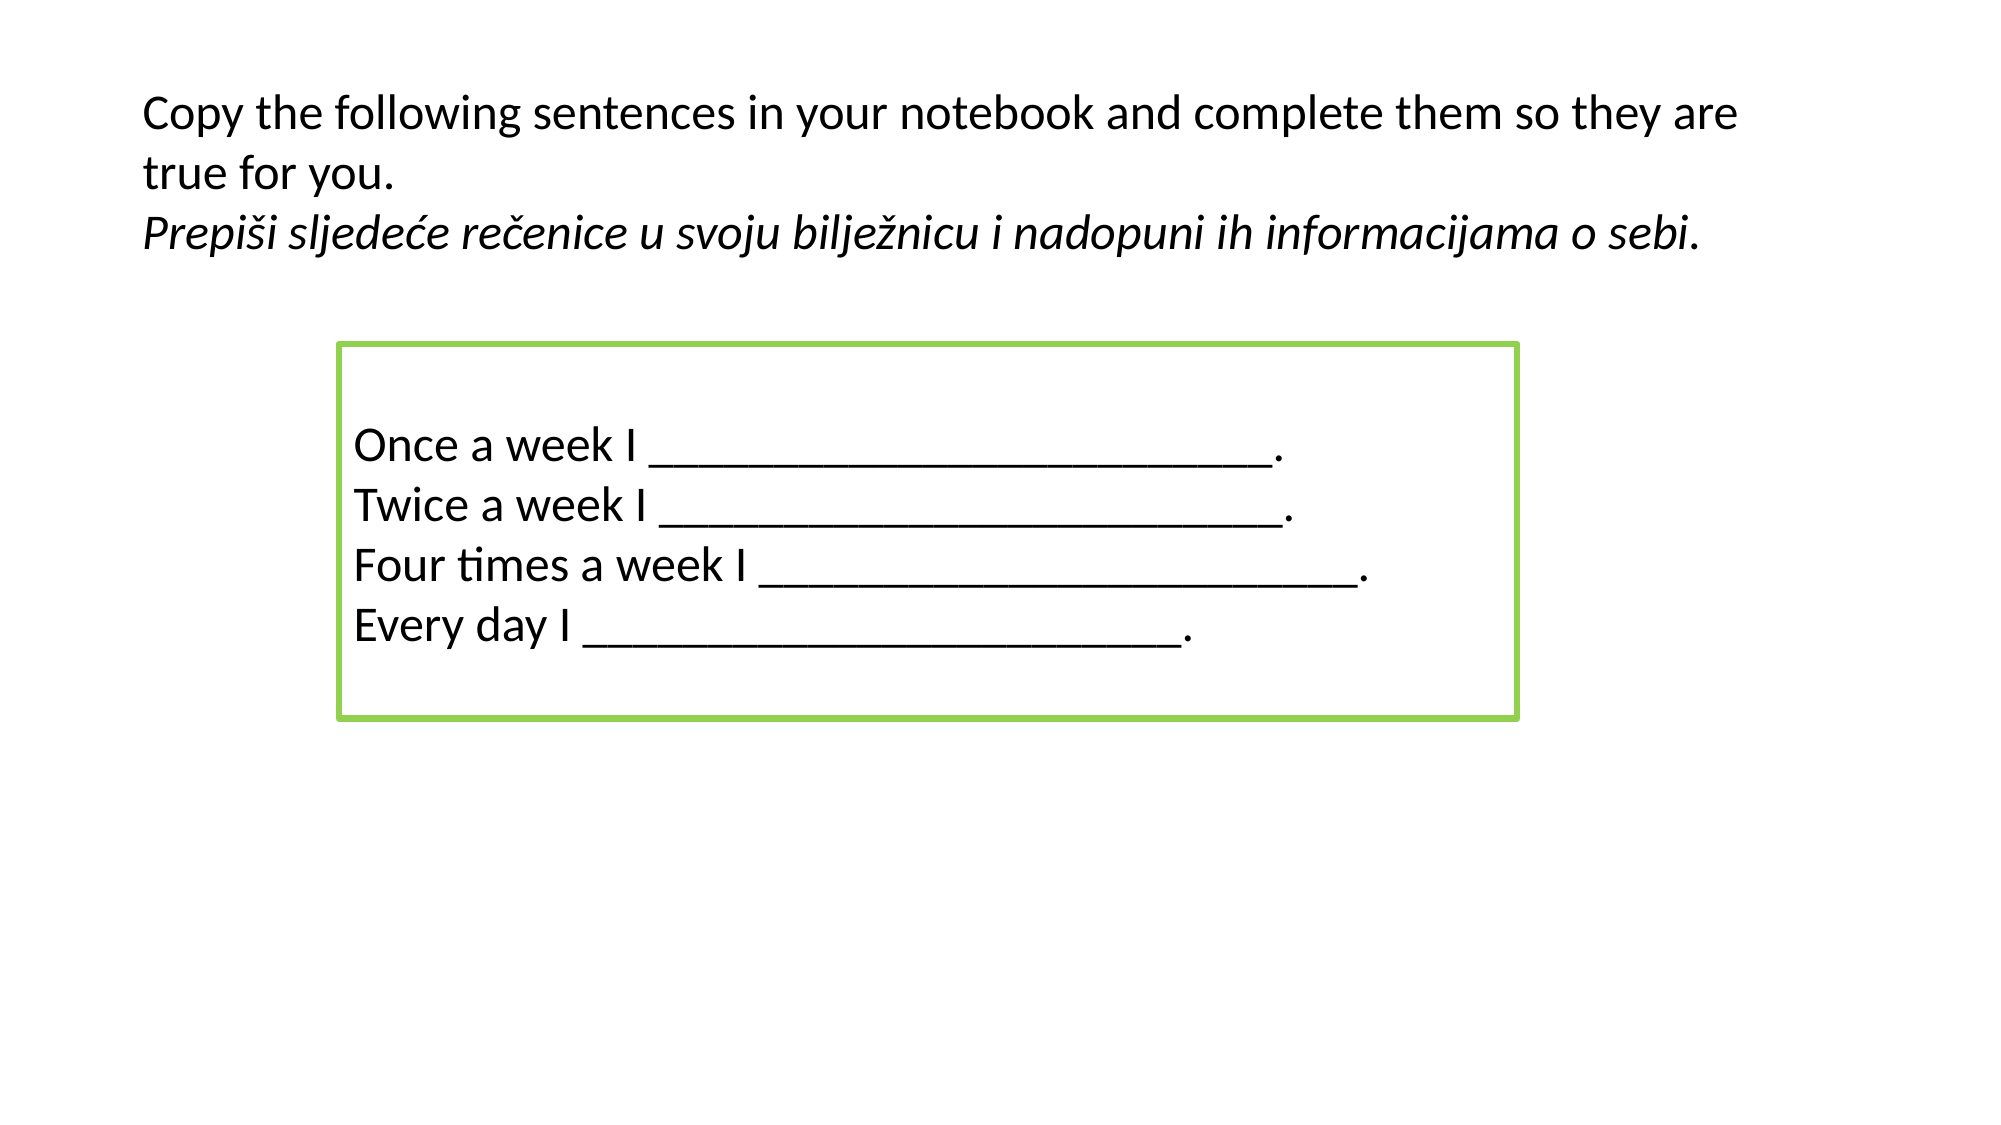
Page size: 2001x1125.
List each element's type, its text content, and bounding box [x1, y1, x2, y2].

text_box Copy the following sentences in your notebook and complete them so they are true for you. Prepiši sljedeće rečenice u svoju bilježnicu i nadopuni ih informacijama o sebi. [127, 72, 1829, 267]
text_box Once a week I _________________________. Twice a week I _________________________. Four times a week I ________________________. Every day I ________________________. [338, 343, 1518, 719]
